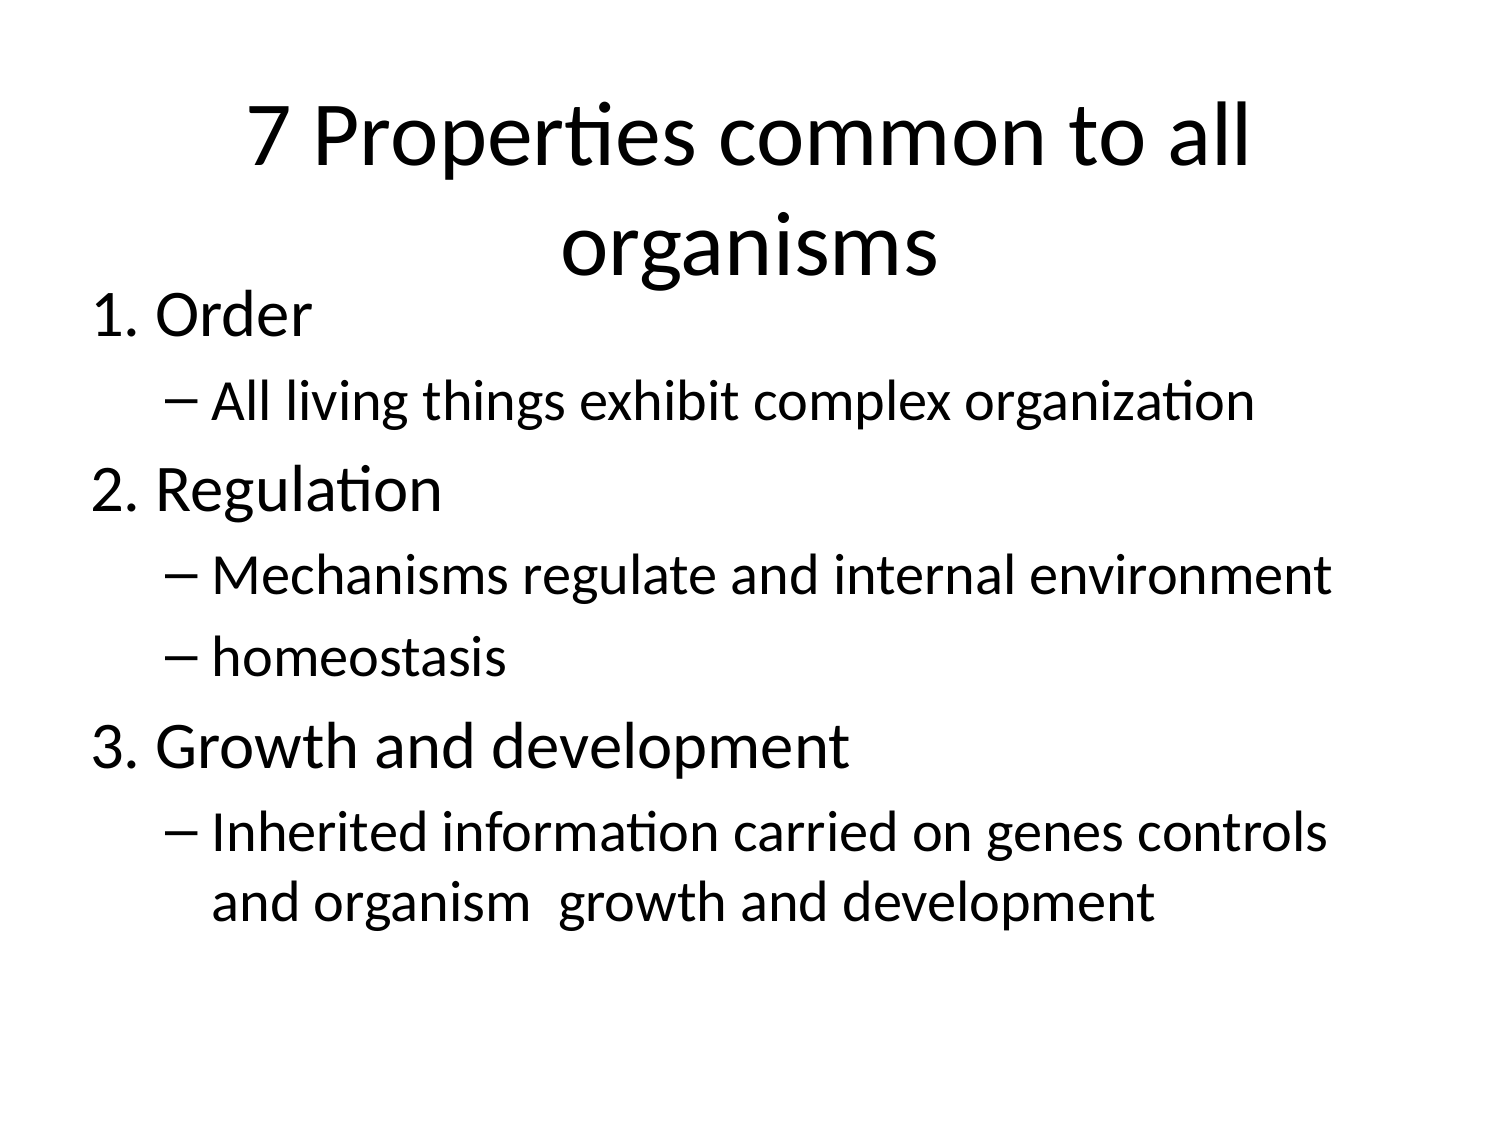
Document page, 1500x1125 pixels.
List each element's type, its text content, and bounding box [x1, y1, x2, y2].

list 1. Order All living things exhibit complex organization 2. Regulation Mechanisms regulate and internal environment homeostasis 3. Growth and development Inherited information carried on genes controls and organism growth and development [75, 262, 1425, 1005]
title 7 Properties common to all organisms [75, 64, 1425, 262]
